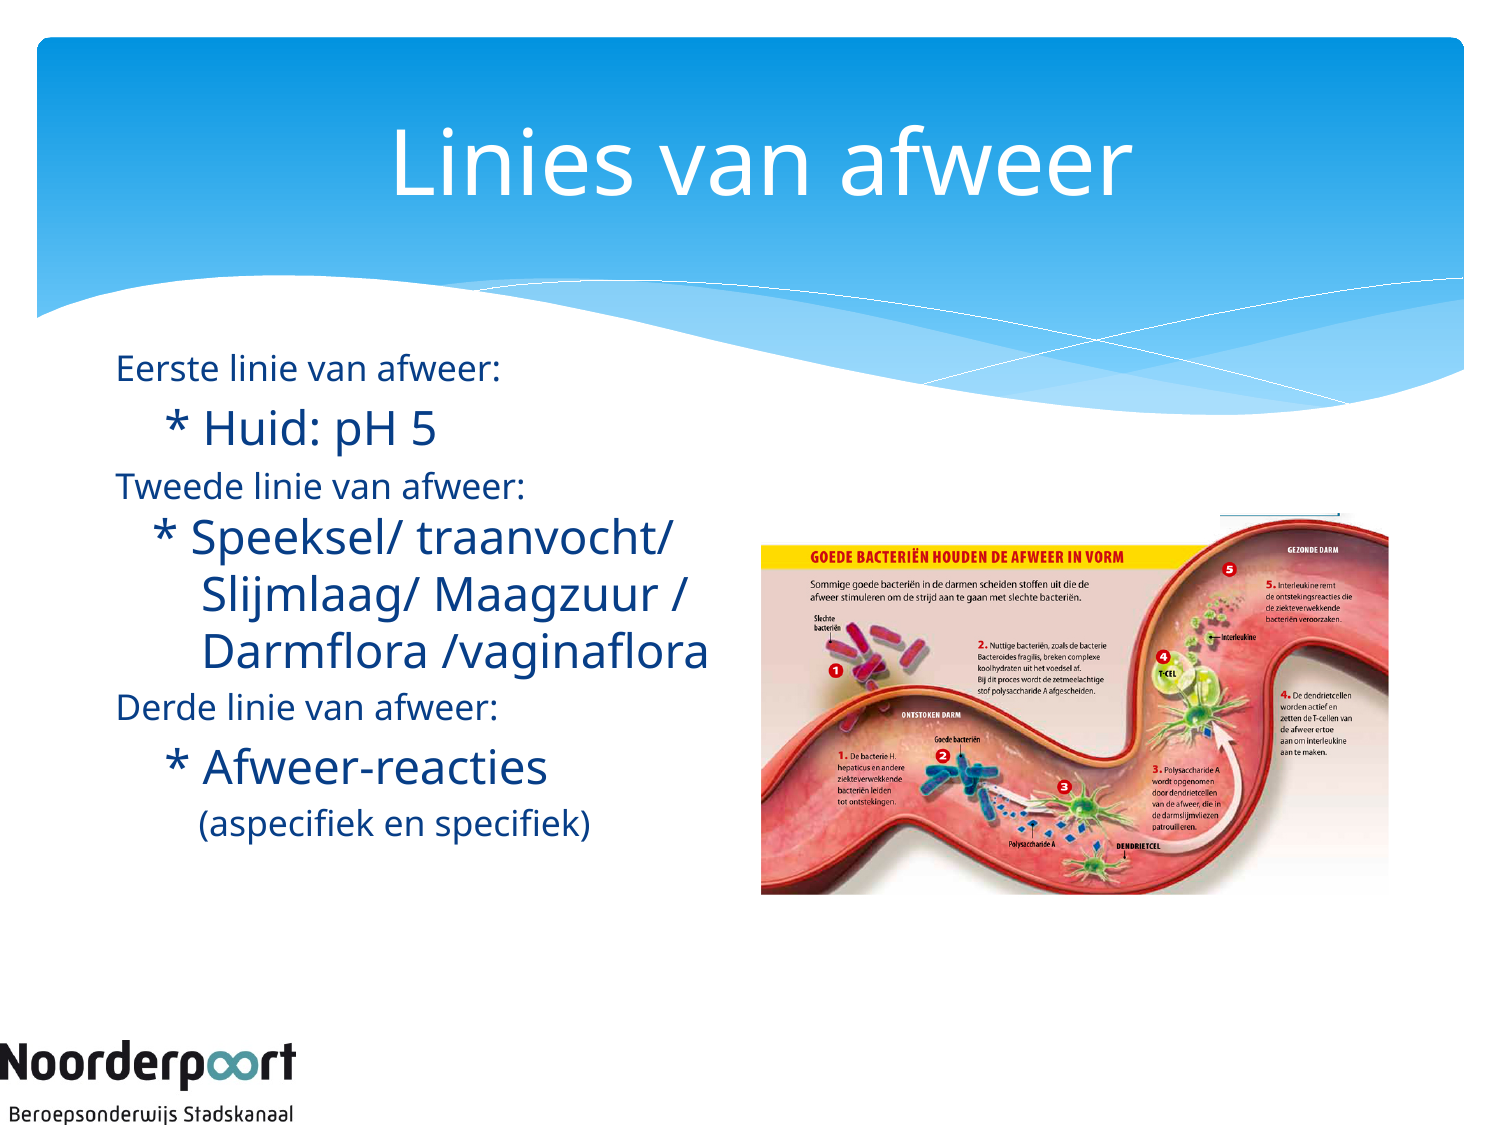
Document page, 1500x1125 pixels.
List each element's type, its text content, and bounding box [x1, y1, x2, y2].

title Linies van afweer [75, 55, 1425, 261]
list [761, 512, 1390, 932]
picture [0, 1040, 296, 1125]
list Eerste linie van afweer: * Huid: pH 5 Tweede linie van afweer: * Speeksel/ traanvocht/ Slijmlaag/ Maagzuur / Darmflora /vaginaflora Derde linie van afweer: * Afweer-reacties (aspecifiek en specifiek) [100, 338, 728, 904]
